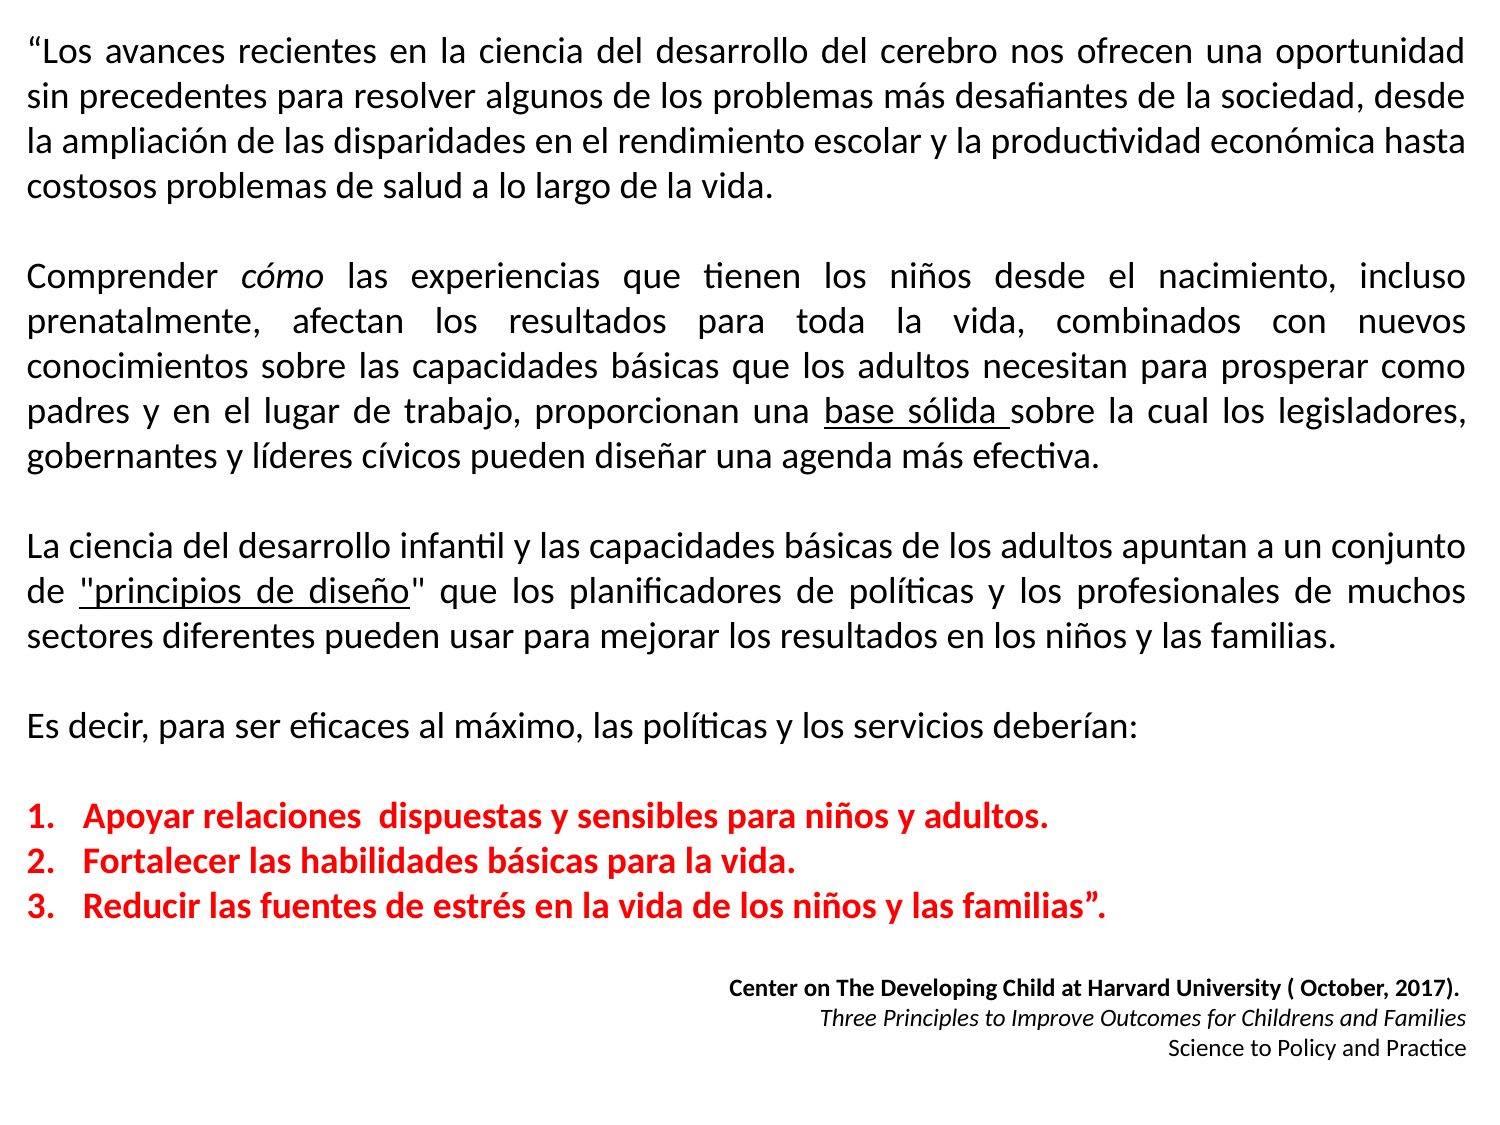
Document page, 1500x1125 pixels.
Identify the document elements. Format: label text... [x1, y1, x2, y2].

text_box “Los avances recientes en la ciencia del desarrollo del cerebro nos ofrecen una oportunidad sin precedentes para resolver algunos de los problemas más desafiantes de la sociedad, desde la ampliación de las disparidades en el rendimiento escolar y la productividad económica hasta costosos problemas de salud a lo largo de la vida. Comprender cómo las experiencias que tienen los niños desde el nacimiento, incluso prenatalmente, afectan los resultados para toda la vida, combinados con nuevos conocimientos sobre las capacidades básicas que los adultos necesitan para prosperar como padres y en el lugar de trabajo, proporcionan una base sólida sobre la cual los legisladores, gobernantes y líderes cívicos pueden diseñar una agenda más efectiva. La ciencia del desarrollo infantil y las capacidades básicas de los adultos apuntan a un conjunto de "principios de diseño" que los planificadores de políticas y los profesionales de muchos sectores diferentes pueden usar para mejorar los resultados en los niños y las familias. Es decir, para ser eficaces al máximo, las políticas y los servicios deberían: Apoyar relaciones dispuestas y sensibles para niños y adultos. Fortalecer las habilidades básicas para la vida. Reducir las fuentes de estrés en la vida de los niños y las familias”. Center on The Developing Child at Harvard University ( October, 2017). Three Principles to Improve Outcomes for Childrens and Families Science to Policy and Practice [11, 19, 1483, 1125]
